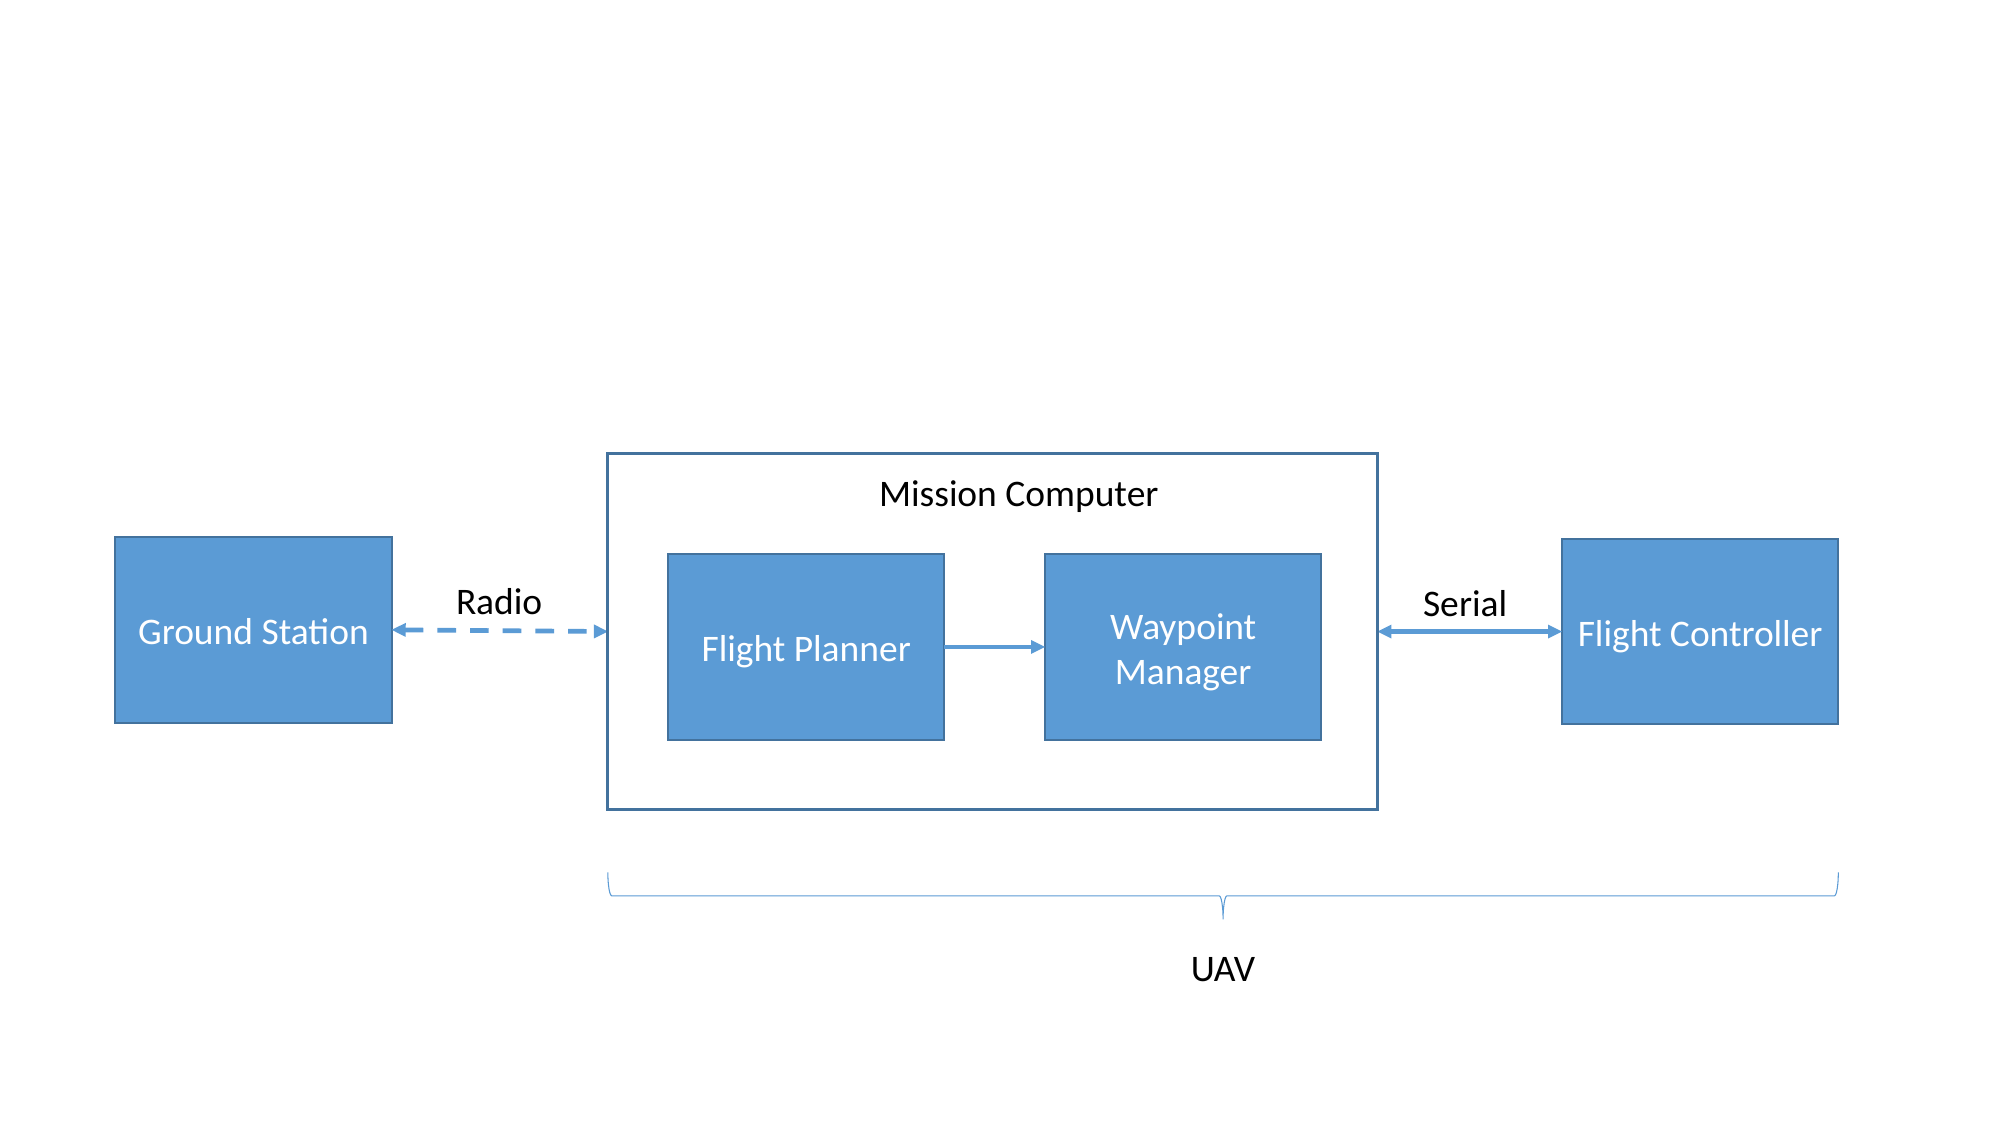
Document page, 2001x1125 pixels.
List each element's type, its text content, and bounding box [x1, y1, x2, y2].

text_box Radio [441, 569, 565, 629]
text_box [607, 872, 1839, 920]
text_box UAV [1126, 936, 1320, 997]
text_box Flight Controller [1561, 538, 1839, 725]
text_box Ground Station [114, 536, 393, 724]
text_box [607, 453, 1378, 810]
text_box Serial [1408, 571, 1532, 631]
text_box Mission Computer [844, 461, 1194, 522]
